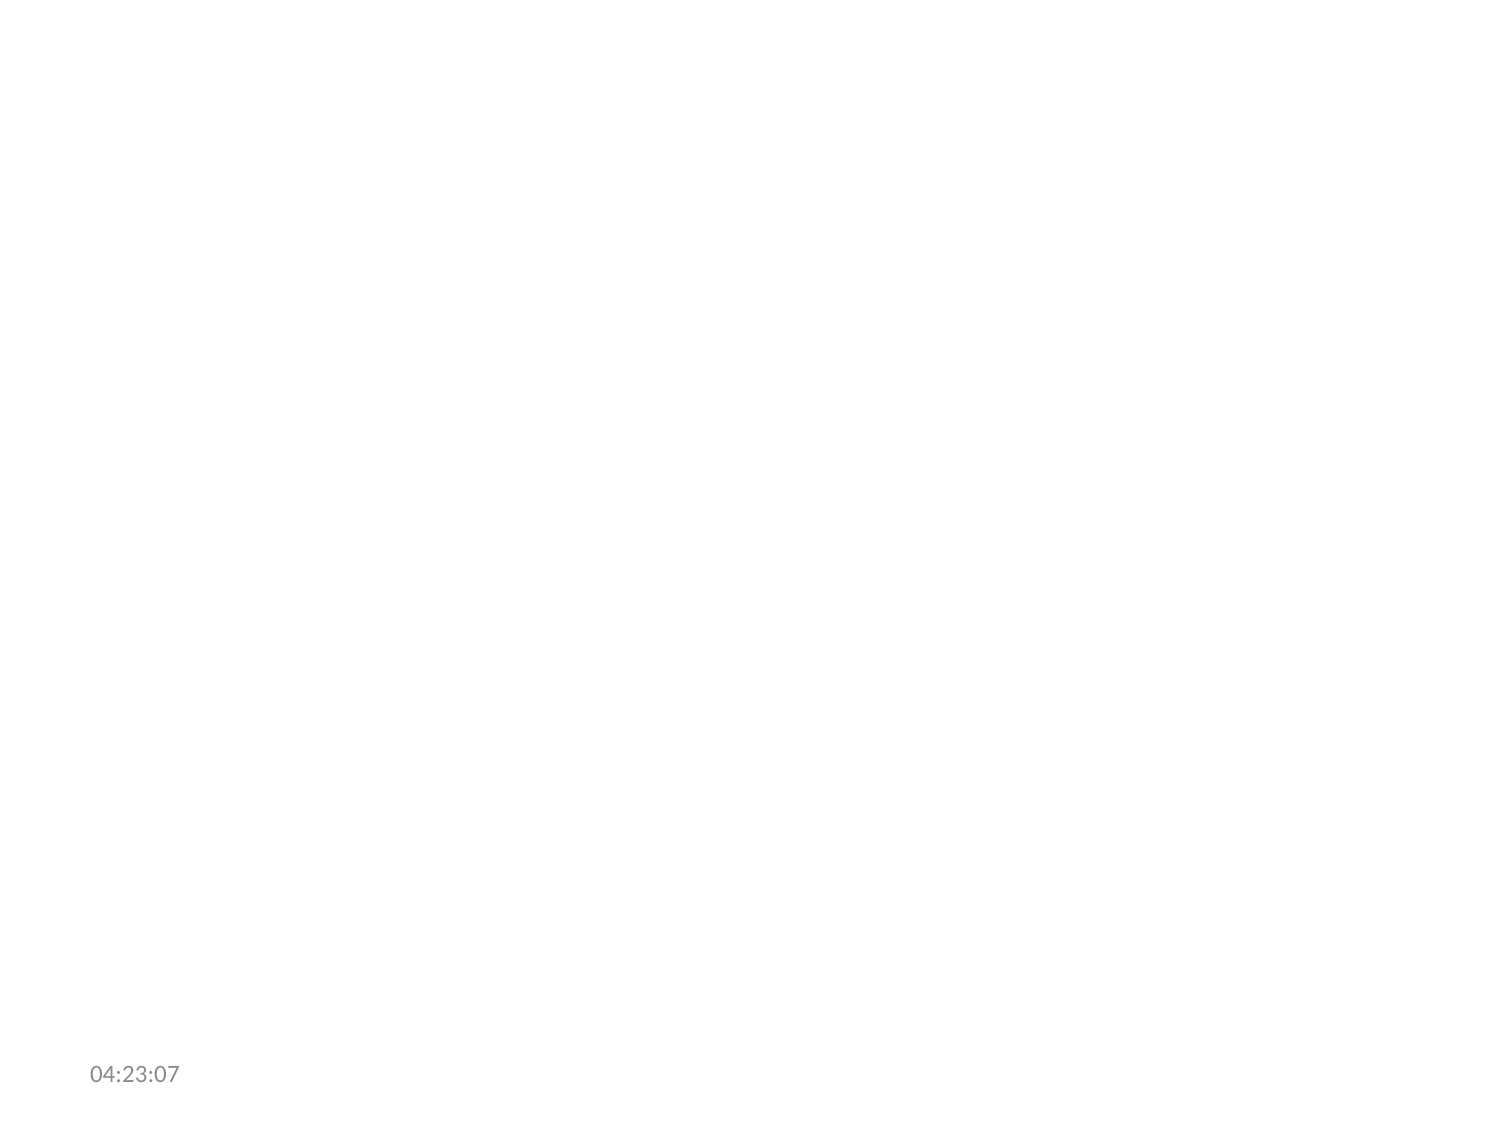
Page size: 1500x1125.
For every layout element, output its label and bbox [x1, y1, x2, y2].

slide_number [75, 1042, 425, 1103]
